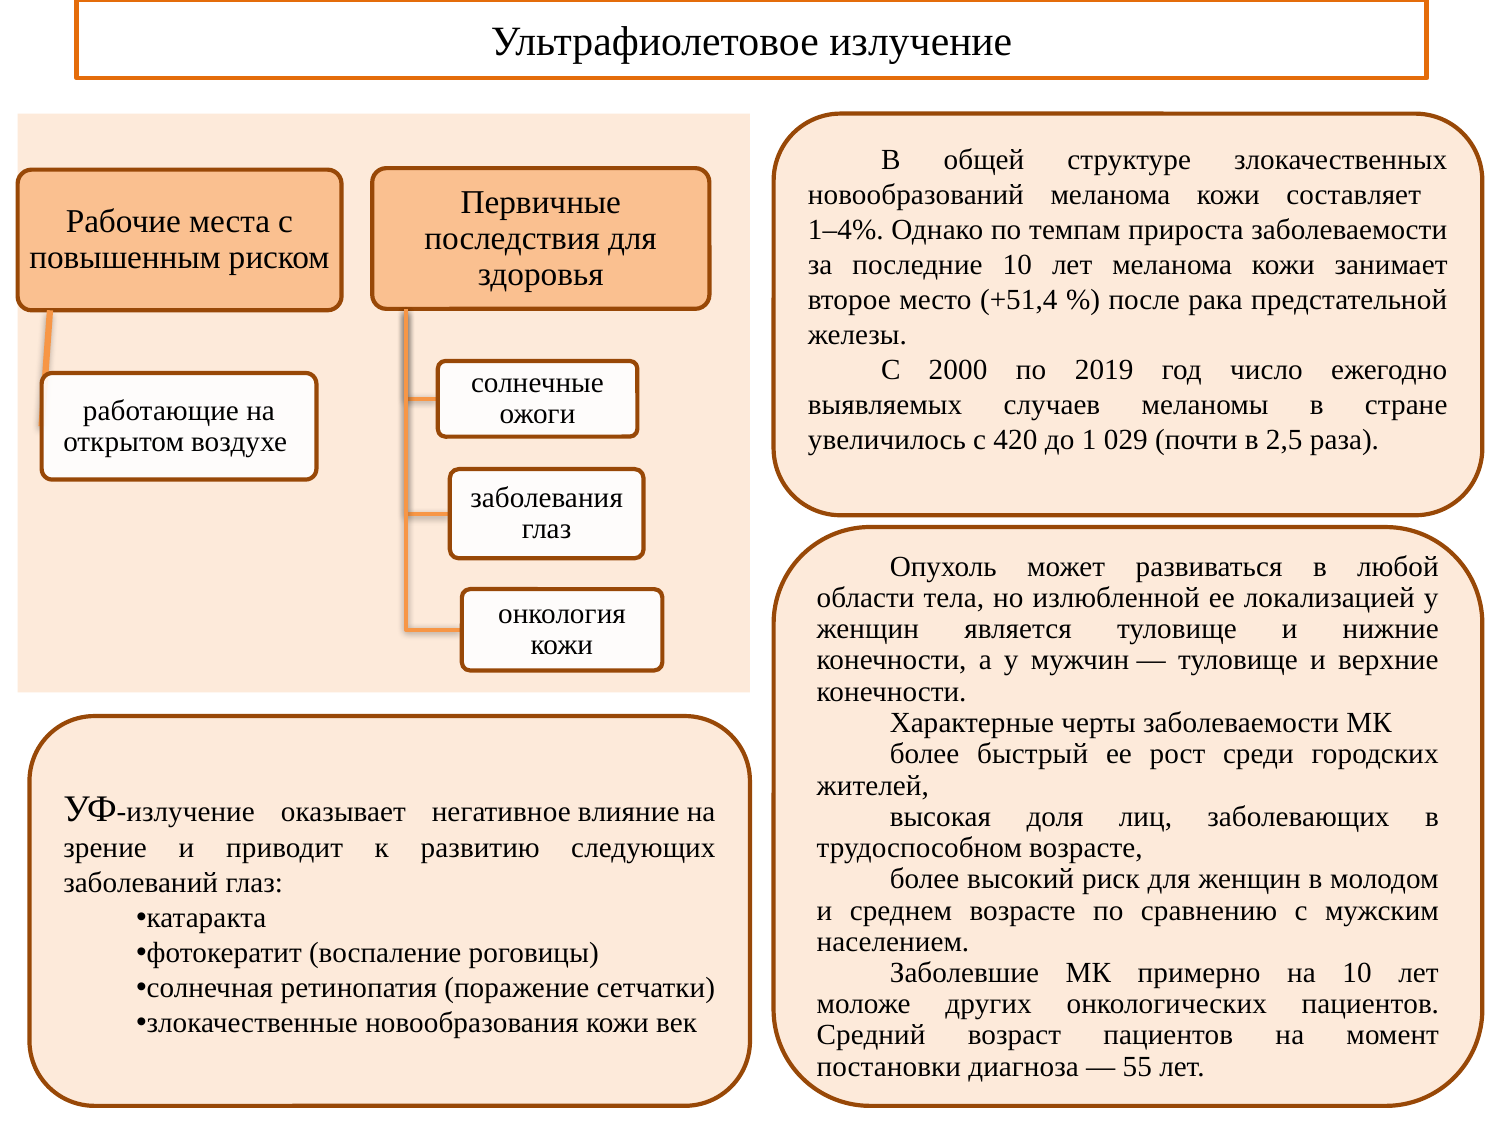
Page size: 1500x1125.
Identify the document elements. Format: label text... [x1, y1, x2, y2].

title Ультрафиолетовое излучение [76, 0, 1427, 79]
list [17, 113, 751, 693]
text_box УФ-излучение оказывает негативное влияние на зрение и приводит к развитию следующих заболеваний глаз: катаракта фотокератит (воспаление роговицы) солнечная ретинопатия (поражение сетчатки) злокачественные новообразования кожи век [27, 713, 753, 1108]
text_box Опухоль может развиваться в любой области тела, но излюбленной ее локализацией у женщин является туловище и нижние конечности, а у мужчин — туловище и верхние конечности. Характерные черты заболеваемости МК более быстрый ее рост среди городских жителей, высокая доля лиц, заболевающих в трудоспособном возрасте, более высокий риск для женщин в молодом и среднем возрасте по сравнению с мужским населением. Заболевшие МК примерно на 10 лет моложе других онкологических пациентов. Средний возраст пациентов на момент постановки диагноза — 55 лет. [771, 524, 1485, 1108]
text_box В общей структуре злокачественных новообразований меланома кожи составляет 1–4%. Однако по темпам прироста заболеваемости за последние 10 лет меланома кожи занимает второе место (+51,4 %) после рака предстательной железы. С 2000 по 2019 год число ежегодно выявляемых случаев меланомы в стране увеличилось с 420 до 1 029 (почти в 2,5 раза). [771, 111, 1485, 518]
